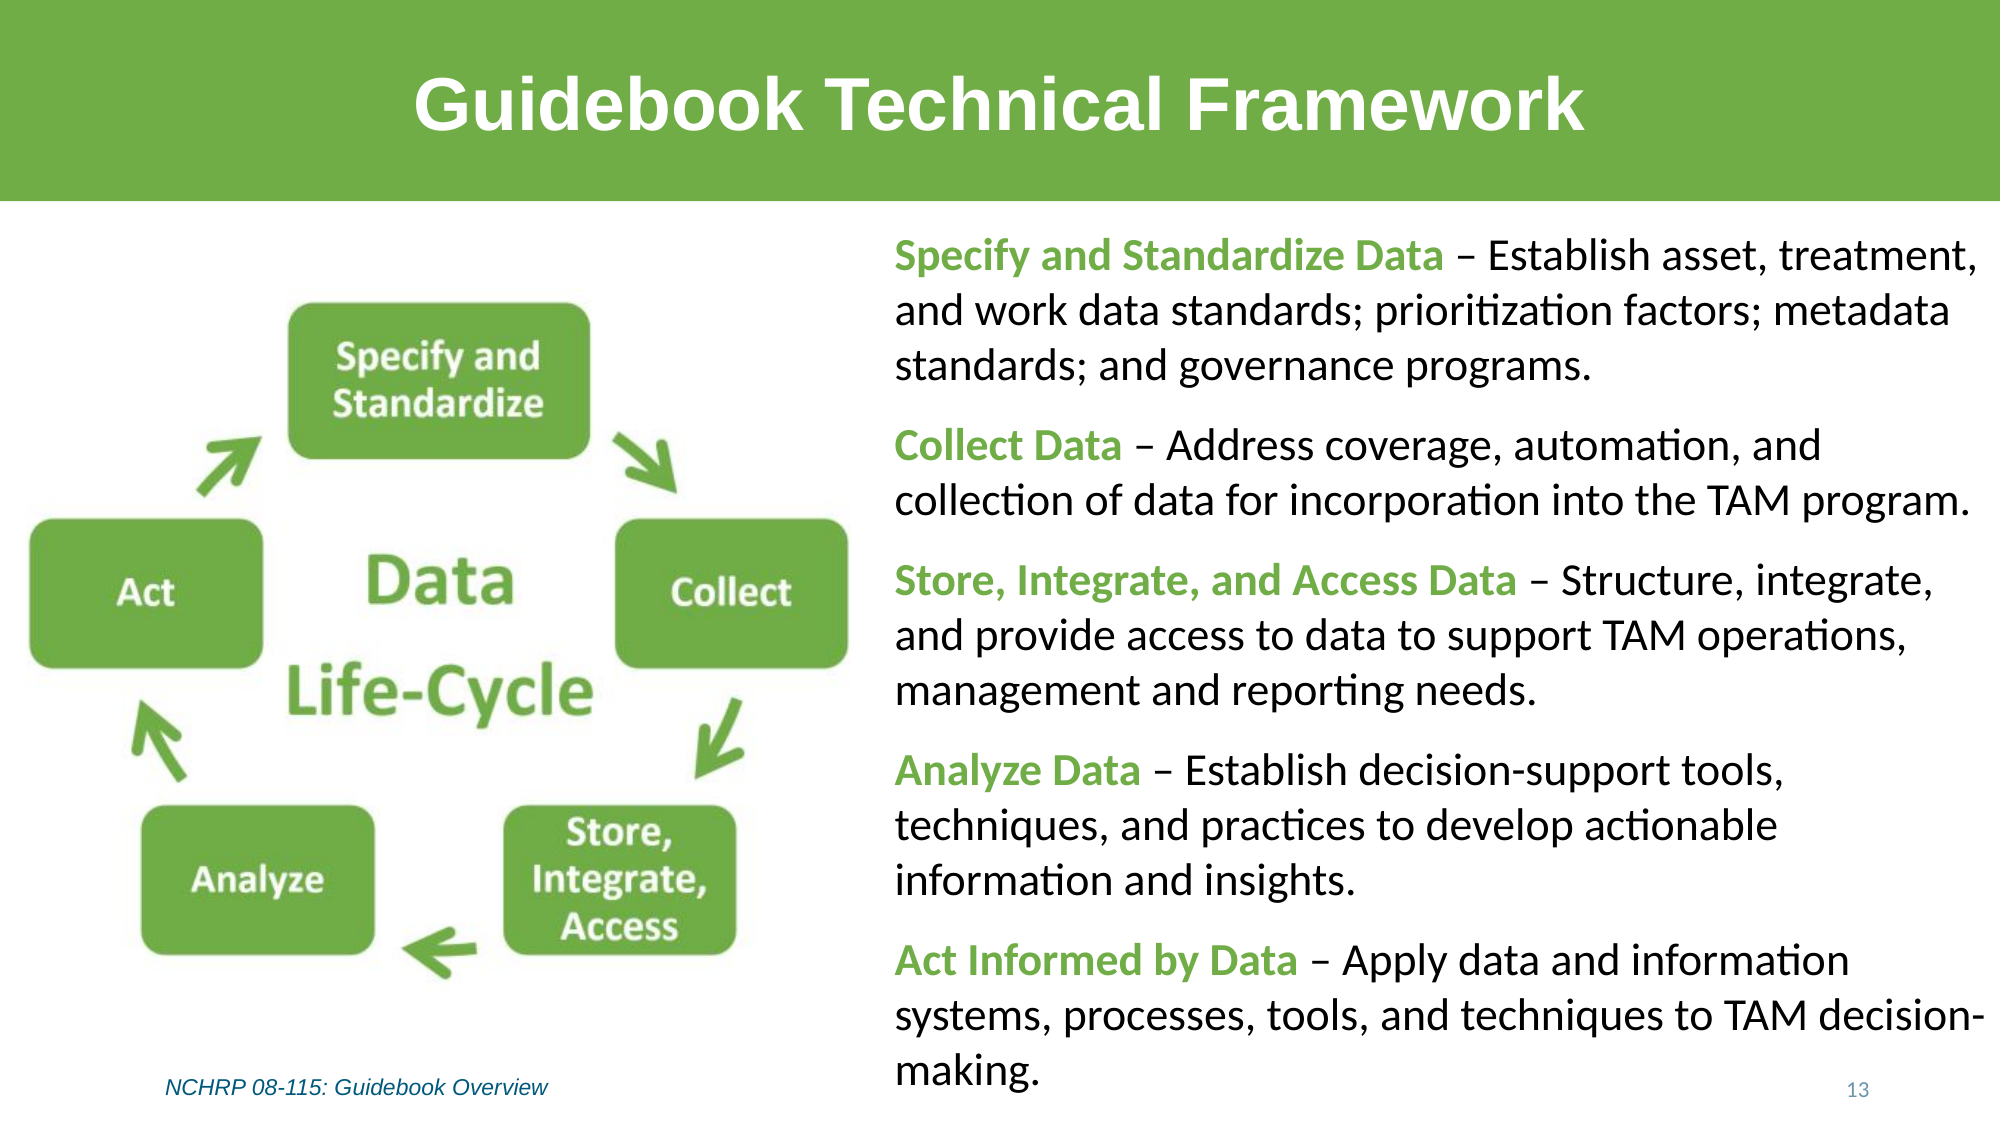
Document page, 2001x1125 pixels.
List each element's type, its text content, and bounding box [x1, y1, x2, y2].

text_box 13 [1715, 1066, 2000, 1111]
list NCHRP 08-115: Guidebook Overview [150, 1066, 1650, 1110]
picture [3, 288, 872, 1007]
text_box Specify and Standardize Data – Establish asset, treatment, and work data standards; prioritization factors; metadata standards; and governance programs. Collect Data – Address coverage, automation, and collection of data for incorporation into the TAM program. Store, Integrate, and Access Data – Structure, integrate, and provide access to data to support TAM operations, management and reporting needs. Analyze Data – Establish decision-support tools, techniques, and practices to develop actionable information and insights. Act Informed by Data – Apply data and information systems, processes, tools, and techniques to TAM decision-making. [894, 224, 1988, 1095]
title Guidebook Technical Framework [0, 0, 2000, 202]
